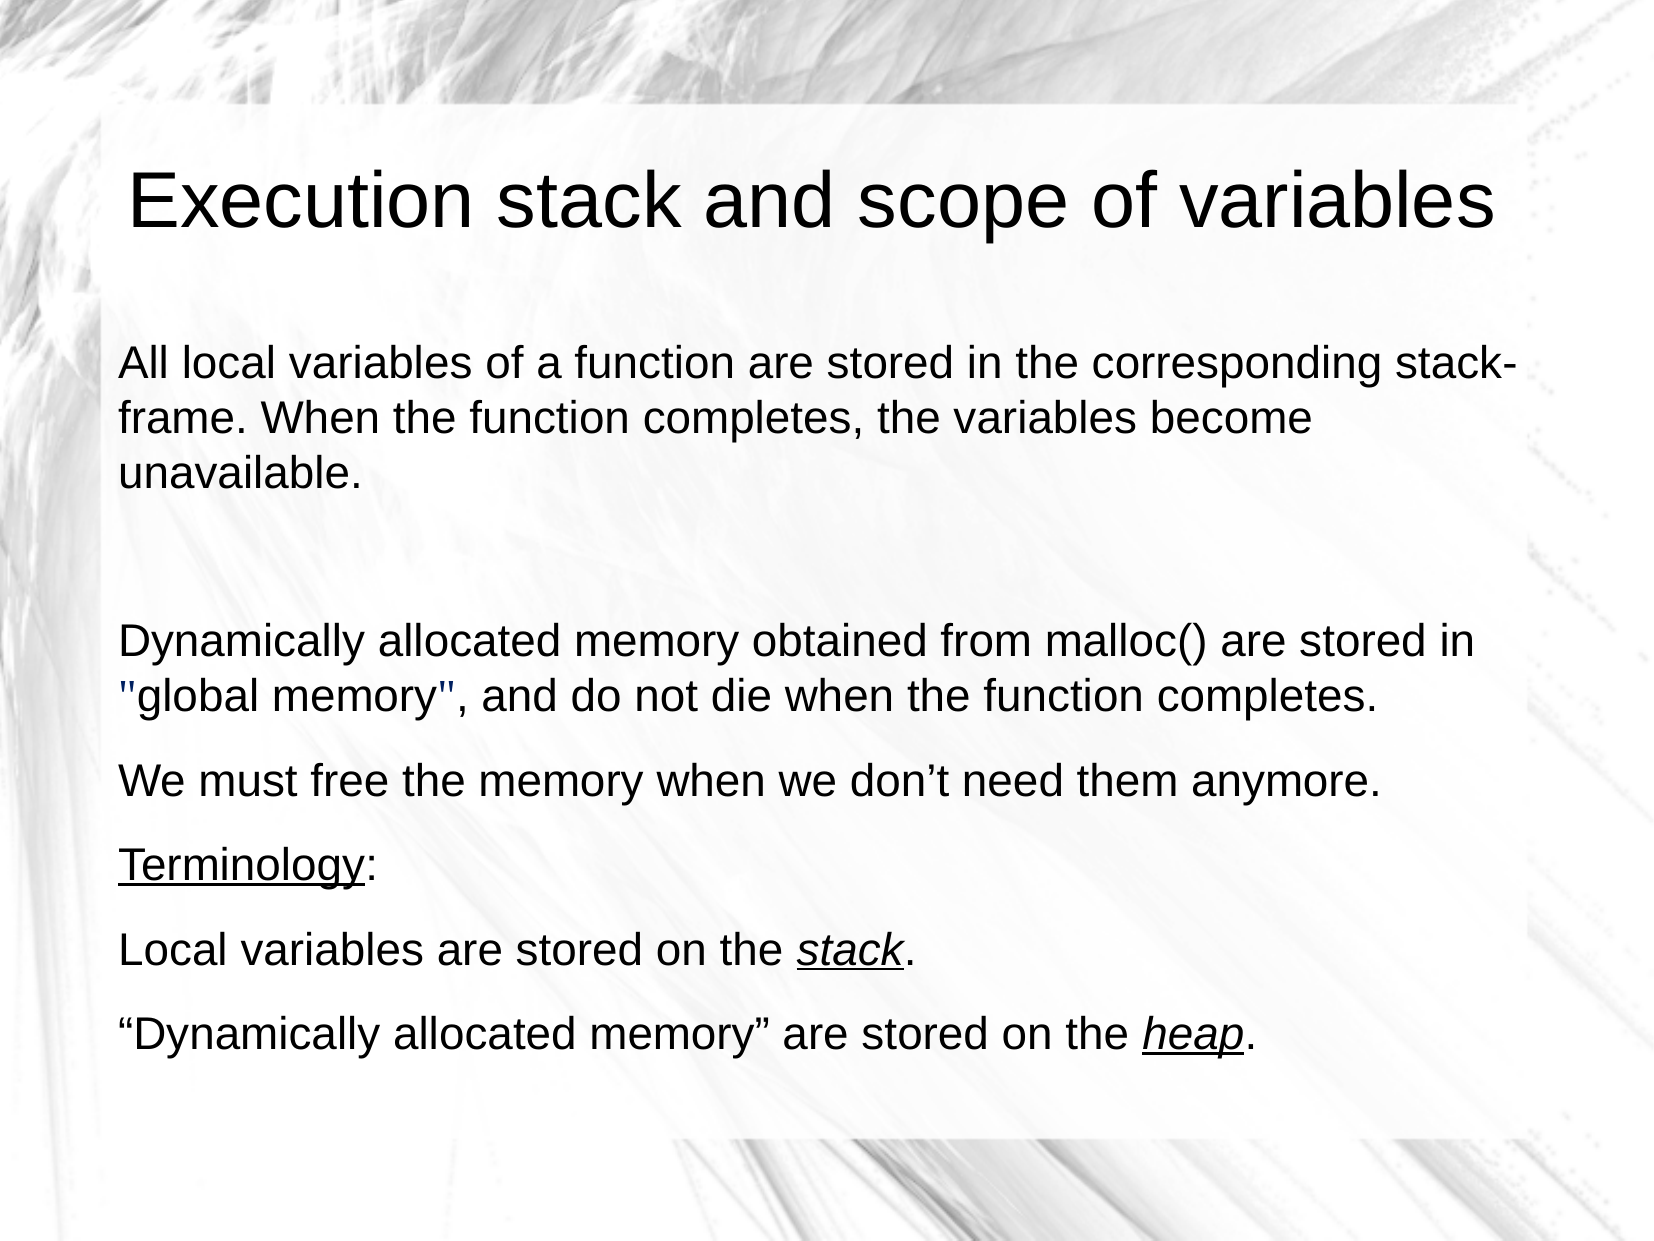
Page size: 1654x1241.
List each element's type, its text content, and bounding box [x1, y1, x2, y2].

picture [0, 0, 1654, 1241]
list All local variables of a function are stored in the corresponding stack-frame. When the function completes, the variables become unavailable. Dynamically allocated memory obtained from malloc() are stored in "global memory", and do not die when the function completes. We must free the memory when we don’t need them anymore. Terminology: Local variables are stored on the stack. “Dynamically allocated memory” are stored on the heap. [118, 332, 1571, 1121]
title Execution stack and scope of variables [118, 93, 1506, 299]
